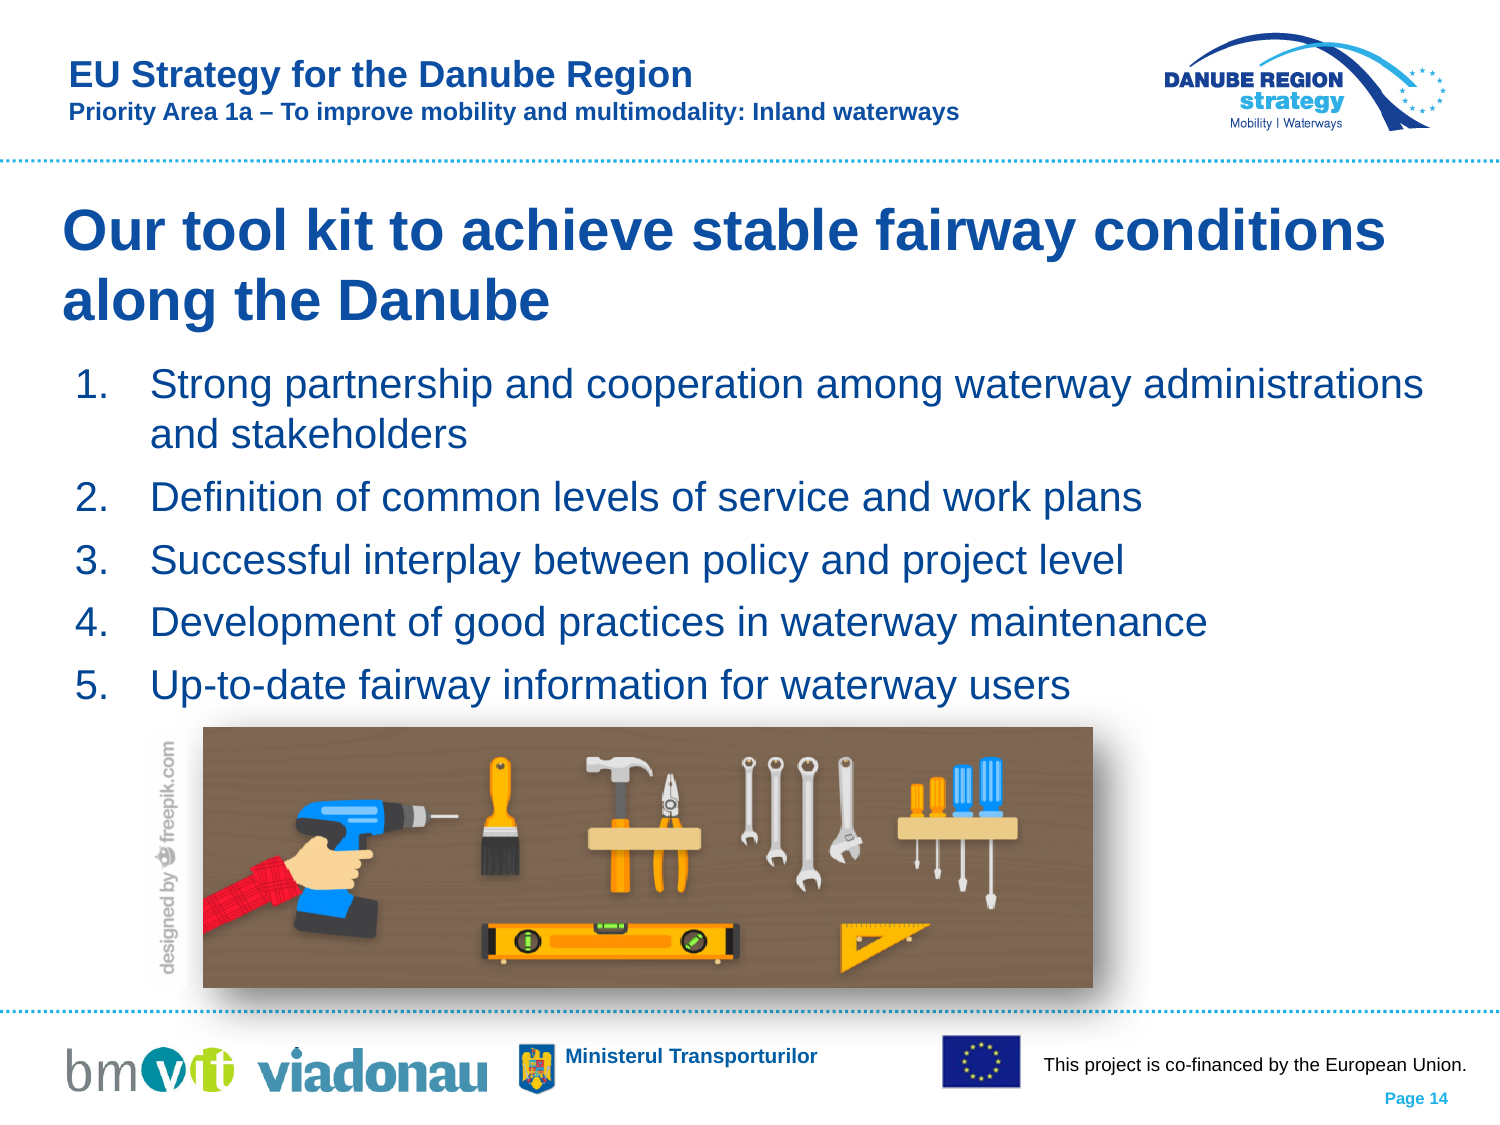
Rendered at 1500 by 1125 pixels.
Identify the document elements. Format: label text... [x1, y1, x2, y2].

picture [67, 1047, 234, 1092]
picture [39, 727, 1093, 988]
picture [940, 1034, 1022, 1090]
picture [1151, 19, 1459, 145]
picture [257, 1047, 487, 1092]
picture [516, 1041, 557, 1096]
slide_number Page 14 [1341, 1084, 1463, 1109]
text_box This project is co-financed by the European Union. [1027, 1040, 1487, 1084]
text_box Our tool kit to achieve stable fairway conditions along the Danube [48, 184, 1466, 268]
text_box Strong partnership and cooperation among waterway administrations and stakeholders Definition of common levels of service and work plans Successful interplay between policy and project level Development of good practices in waterway maintenance Up-to-date fairway information for waterway users [59, 349, 1466, 915]
